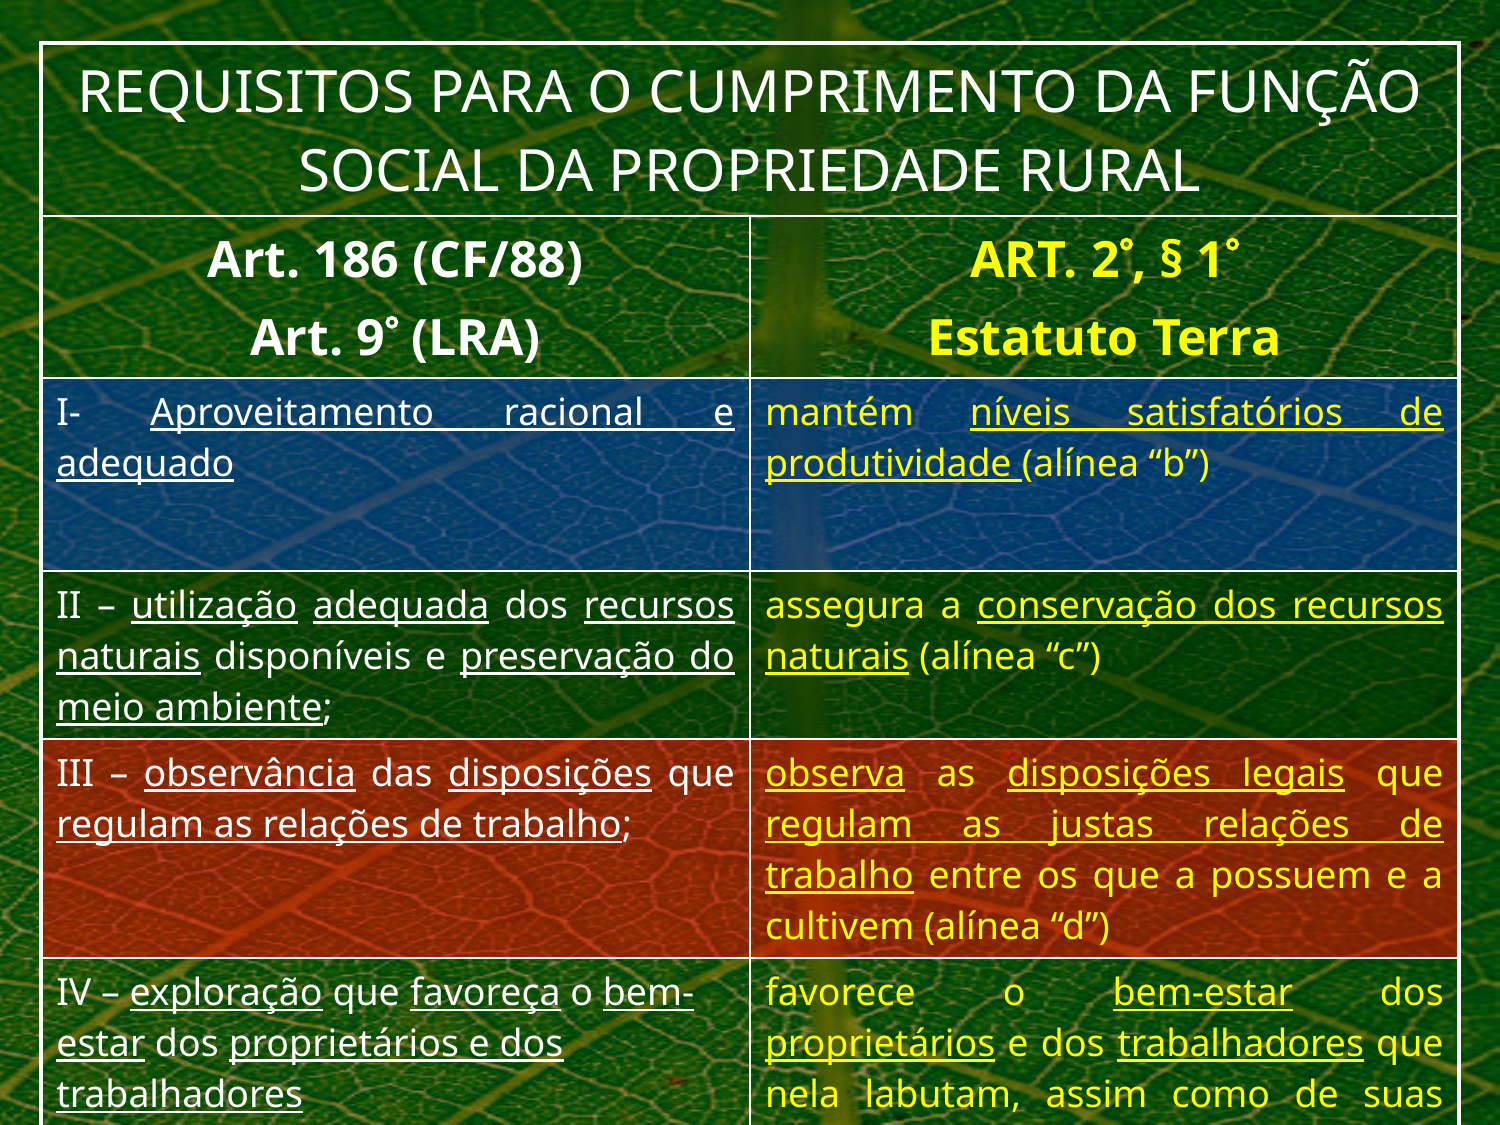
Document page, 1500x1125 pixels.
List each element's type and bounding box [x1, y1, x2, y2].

list [0, 0, 1500, 1125]
